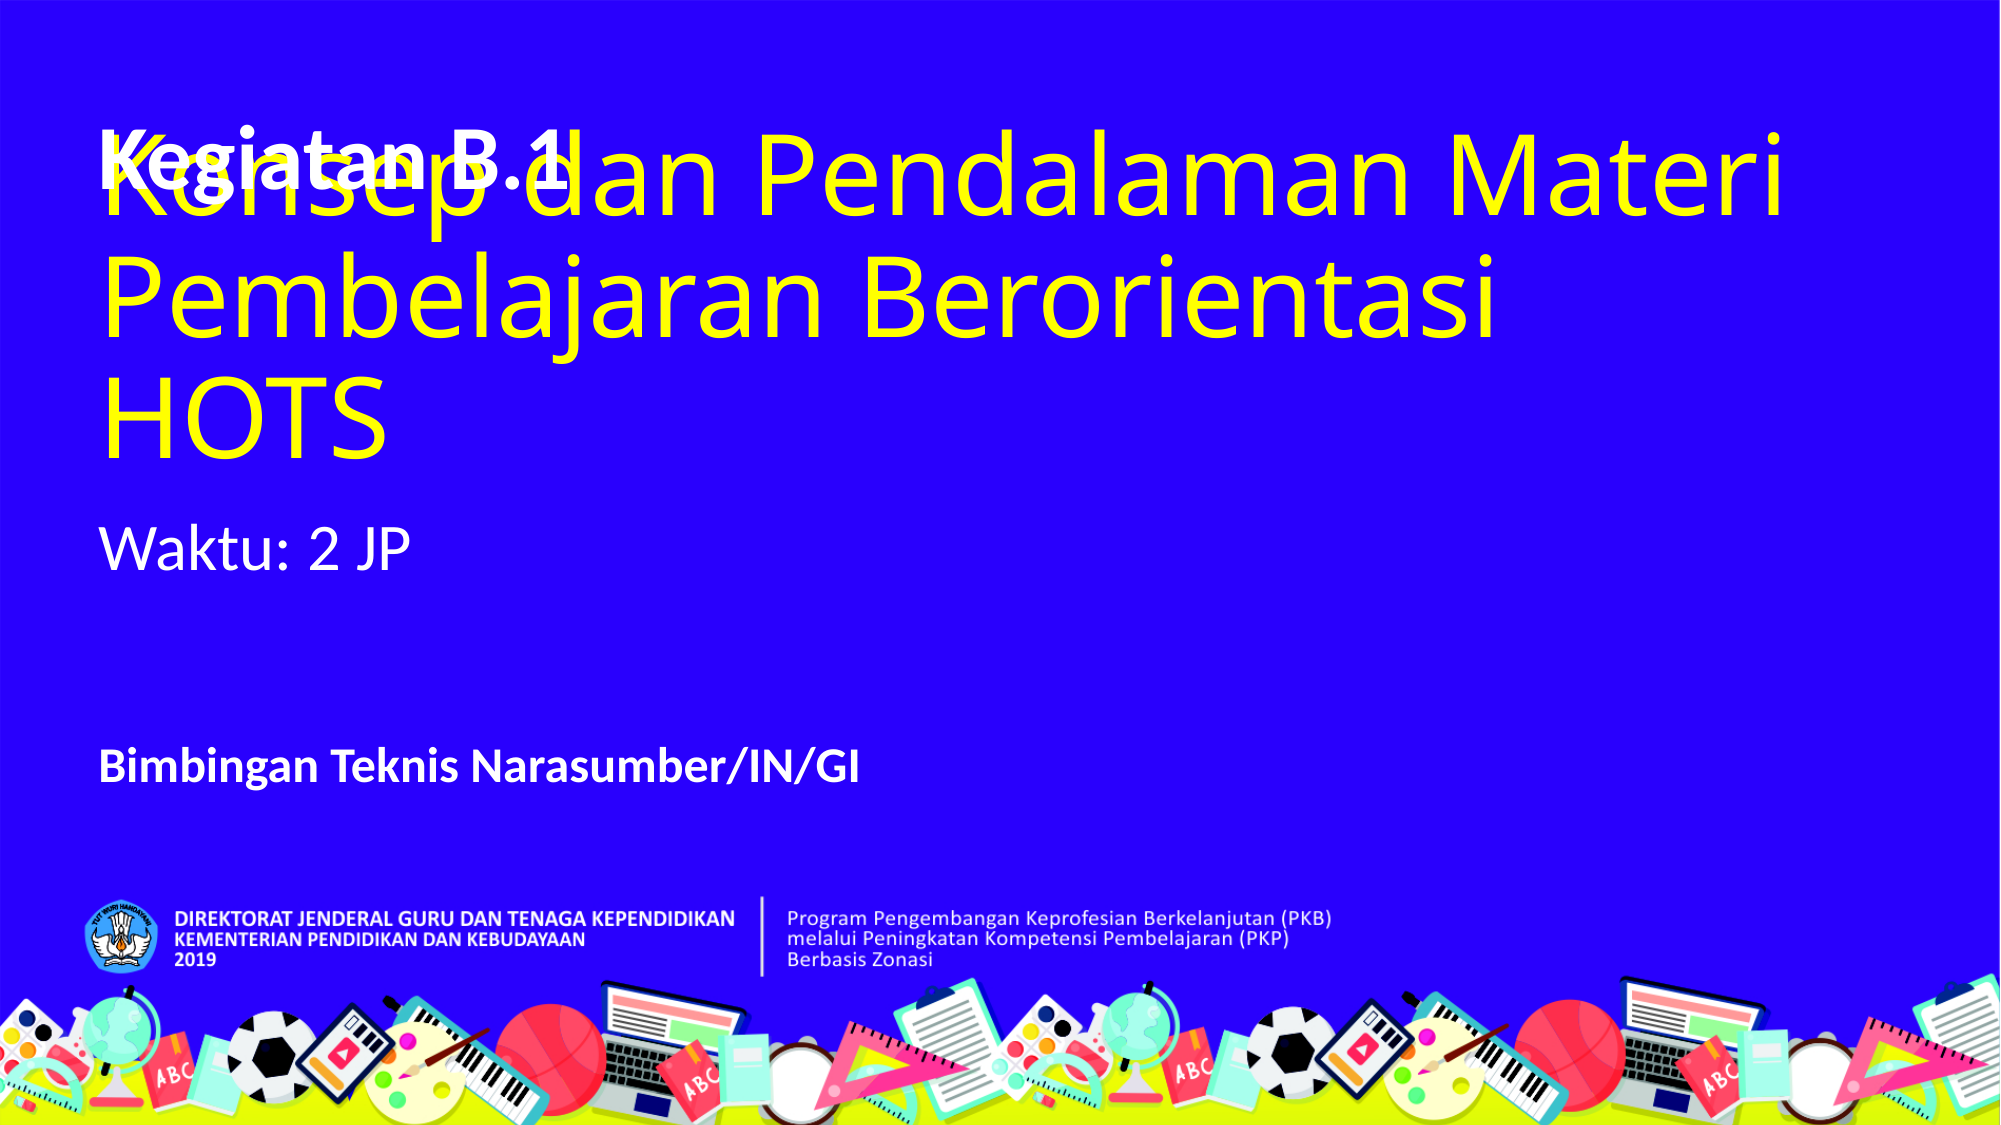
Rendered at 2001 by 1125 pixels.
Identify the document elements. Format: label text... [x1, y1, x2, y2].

text_box Konsep dan Pendalaman Materi Pembelajaran Berorientasi HOTS [83, 214, 1824, 491]
text_box Bimbingan Teknis Narasumber/IN/GI [83, 731, 909, 823]
picture [0, 0, 2000, 1125]
text_box Waktu: 2 JP [83, 505, 1584, 632]
text_box Kegiatan B.1 [83, 102, 1234, 219]
